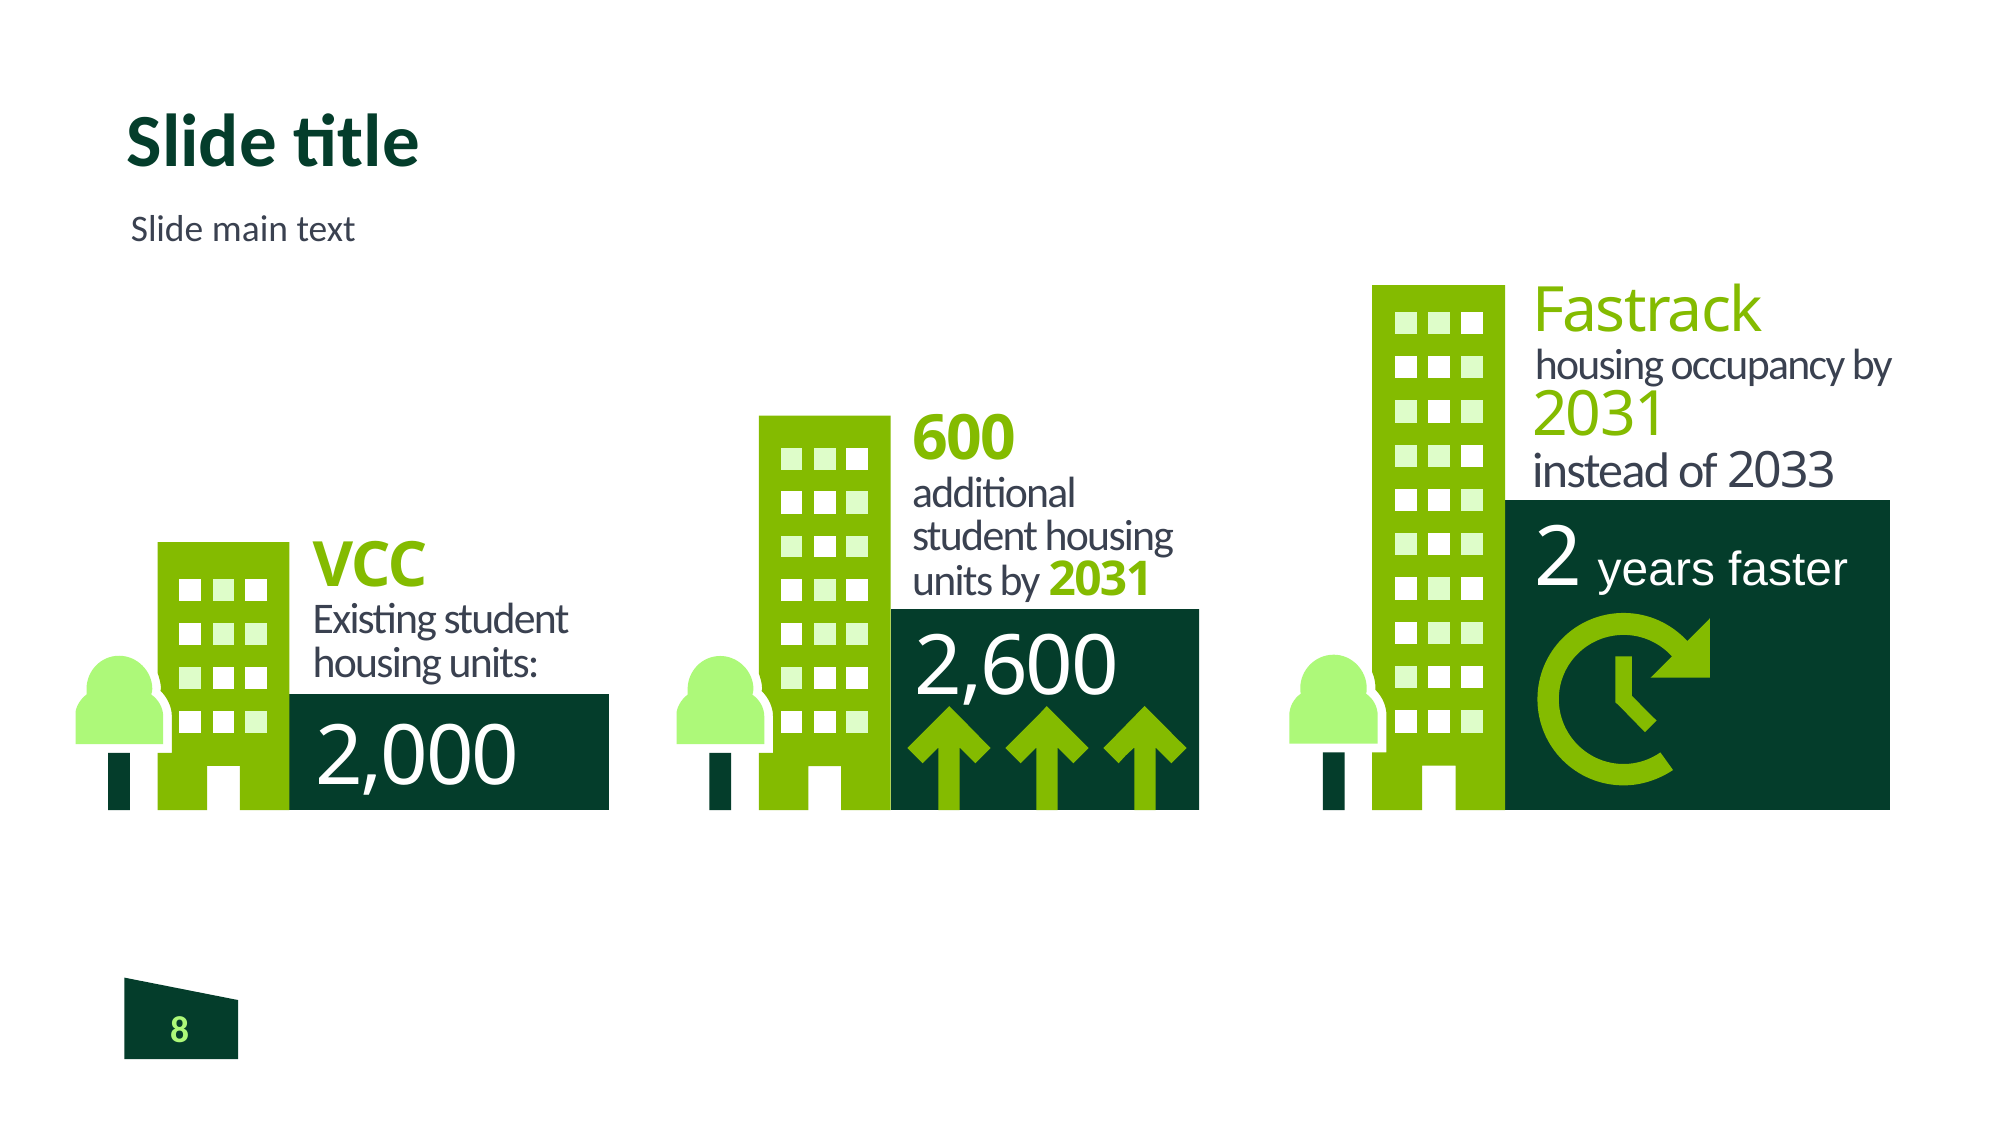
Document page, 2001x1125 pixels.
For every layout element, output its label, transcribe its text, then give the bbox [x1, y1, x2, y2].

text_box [1289, 285, 1918, 811]
picture [124, 977, 239, 1060]
text_box Slide title [111, 84, 1869, 190]
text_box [75, 542, 610, 811]
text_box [676, 415, 1202, 811]
text_box Slide main text [115, 197, 1873, 257]
